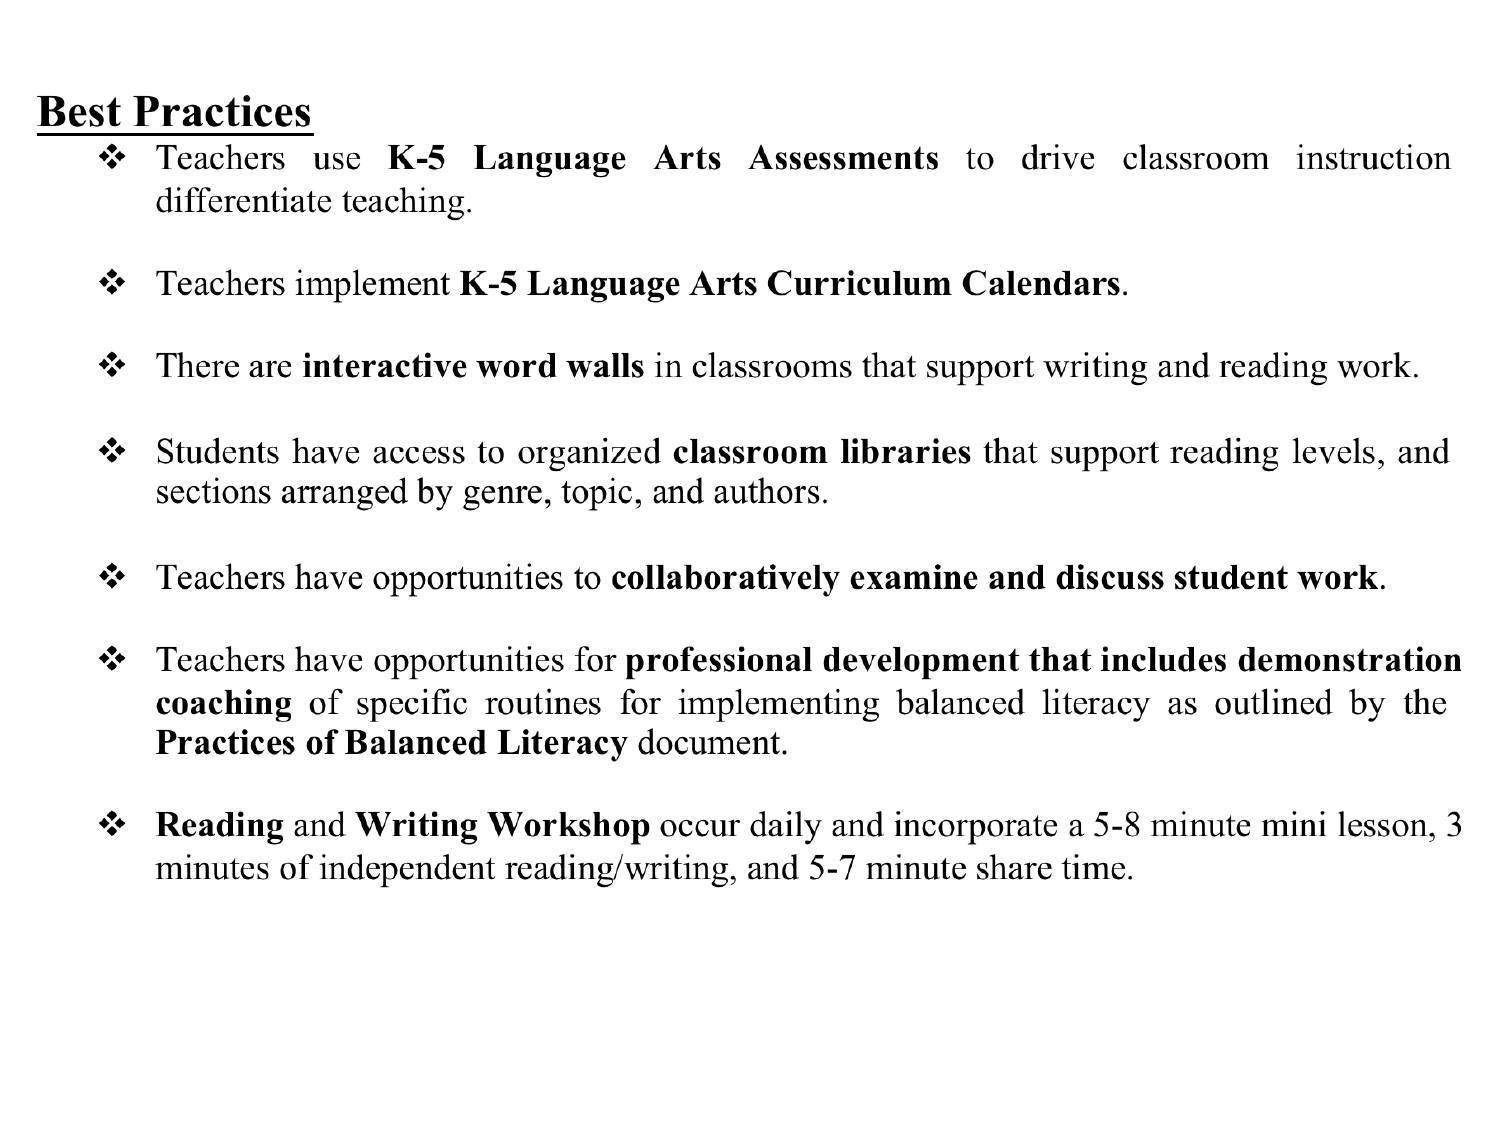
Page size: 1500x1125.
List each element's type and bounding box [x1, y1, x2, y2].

text_box [36, 83, 1462, 935]
